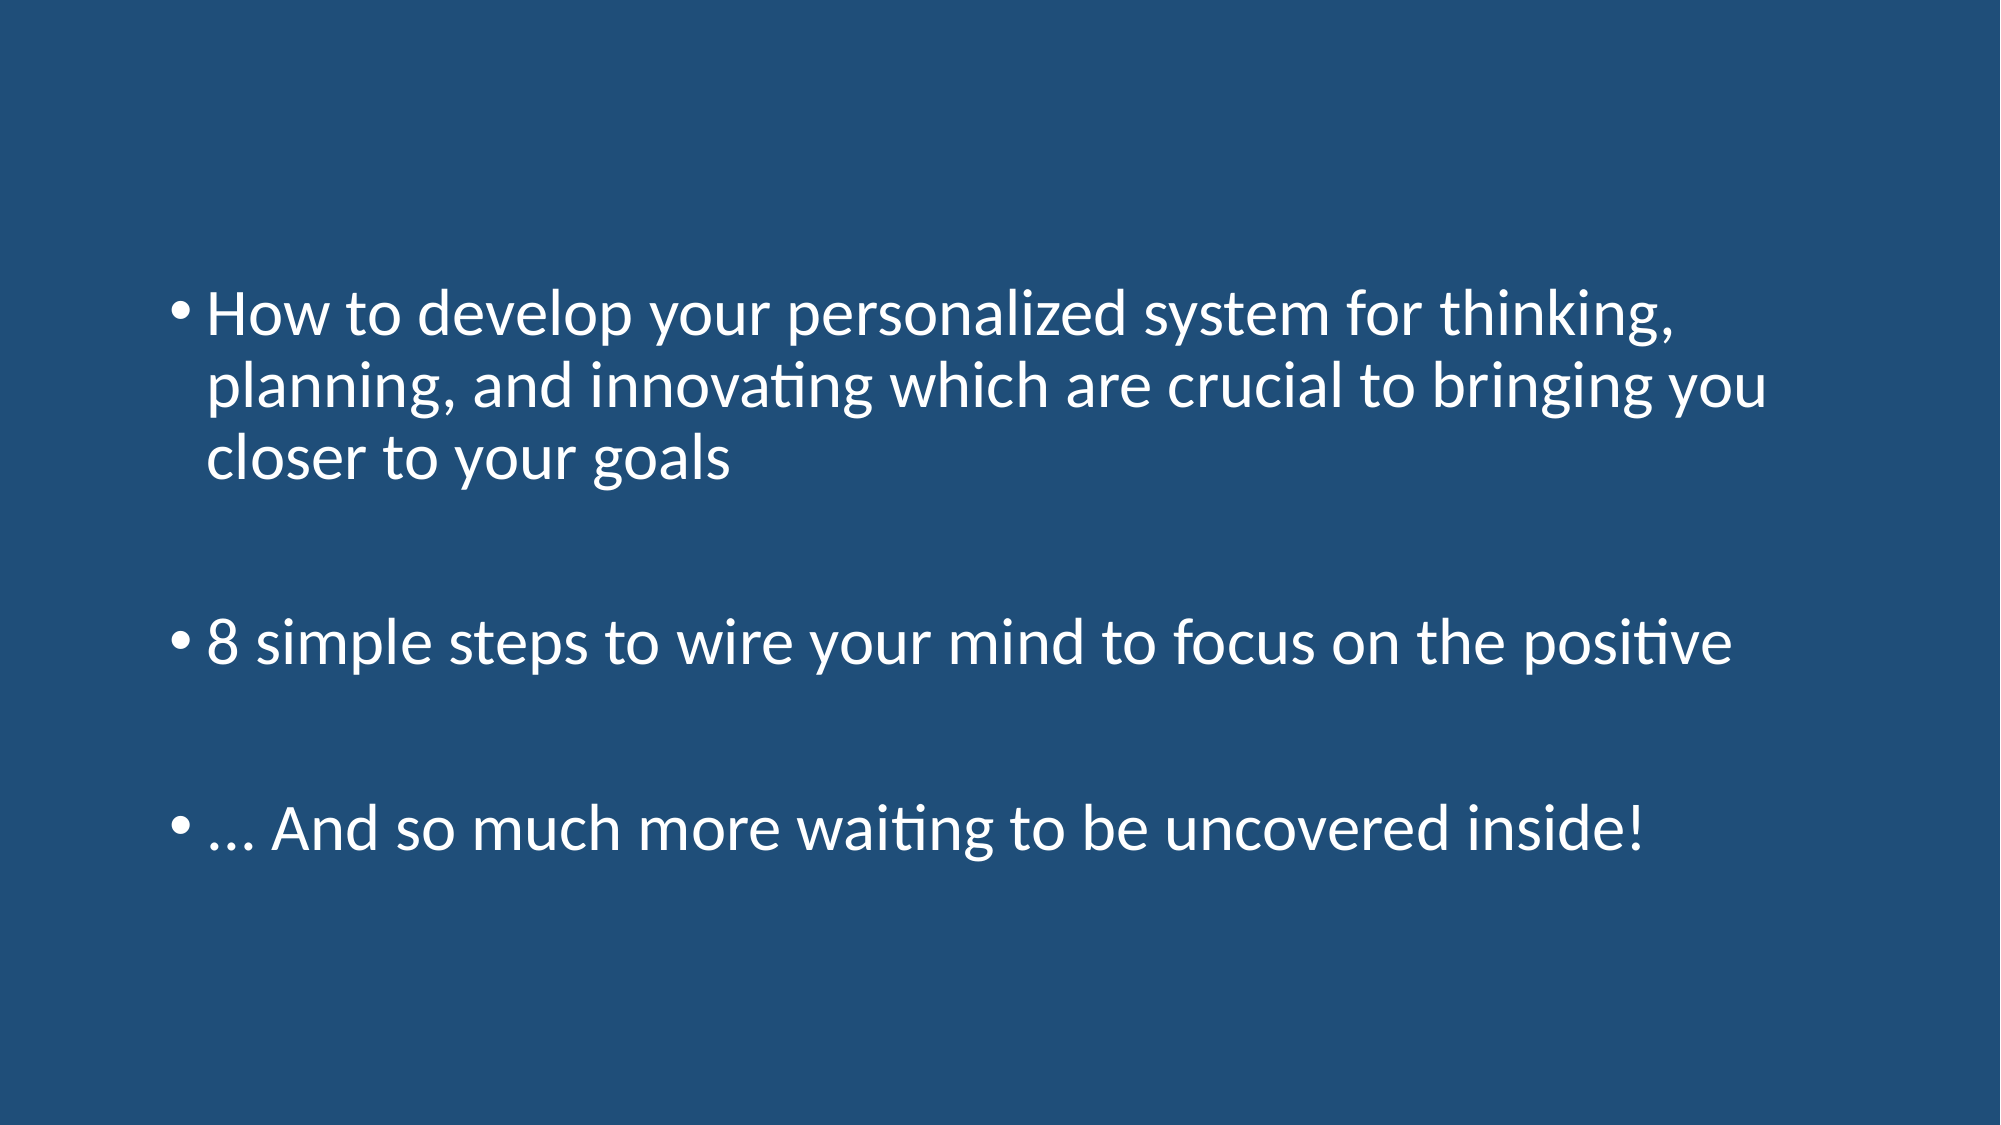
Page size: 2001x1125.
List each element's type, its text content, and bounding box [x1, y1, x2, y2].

list How to develop your personalized system for thinking, planning, and innovating which are crucial to bringing you closer to your goals 8 simple steps to wire your mind to focus on the positive ... And so much more waiting to be uncovered inside! [154, 169, 1880, 776]
